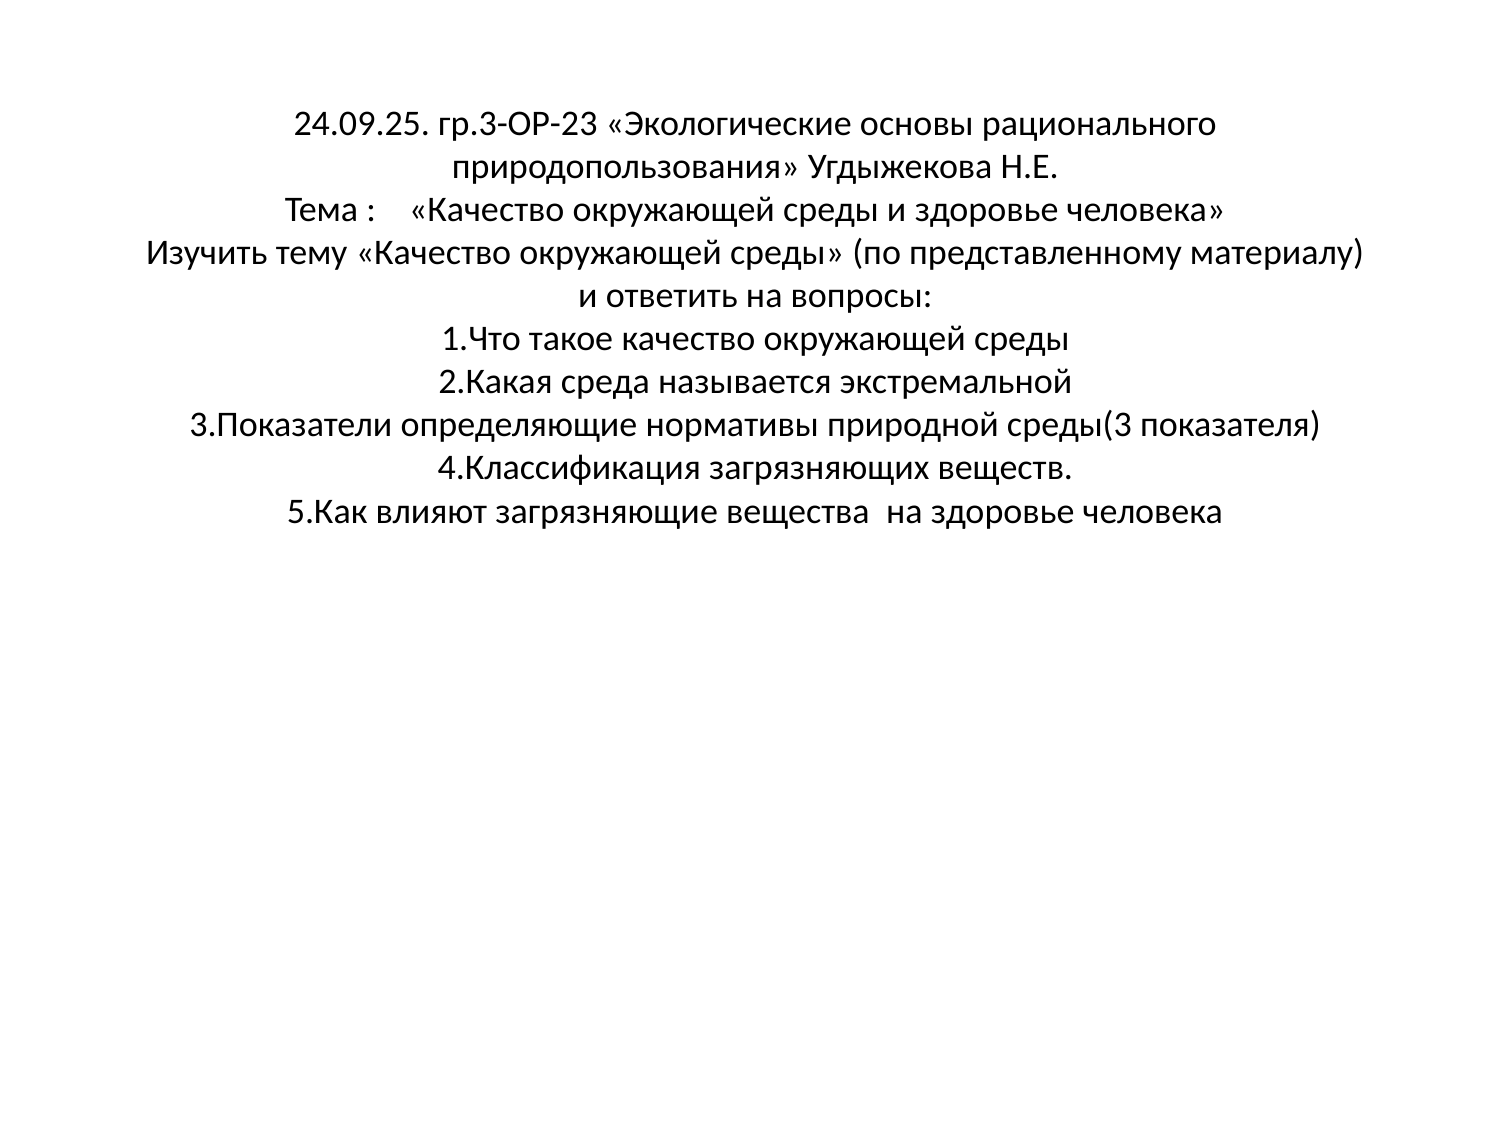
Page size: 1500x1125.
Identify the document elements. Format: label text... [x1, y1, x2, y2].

title 24.09.25. гр.3-ОР-23 «Экологические основы рационального природопользования» Угдыжекова Н.Е. Тема : «Качество окружающей среды и здоровье человека» Изучить тему «Качество окружающей среды» (по представленному материалу) и ответить на вопросы: 1.Что такое качество окружающей среды 2.Какая среда называется экстремальной 3.Показатели определяющие нормативы природной среды(3 показателя) 4.Классификация загрязняющих веществ. 5.Как влияют загрязняющие вещества на здоровье человека [123, 90, 1388, 669]
